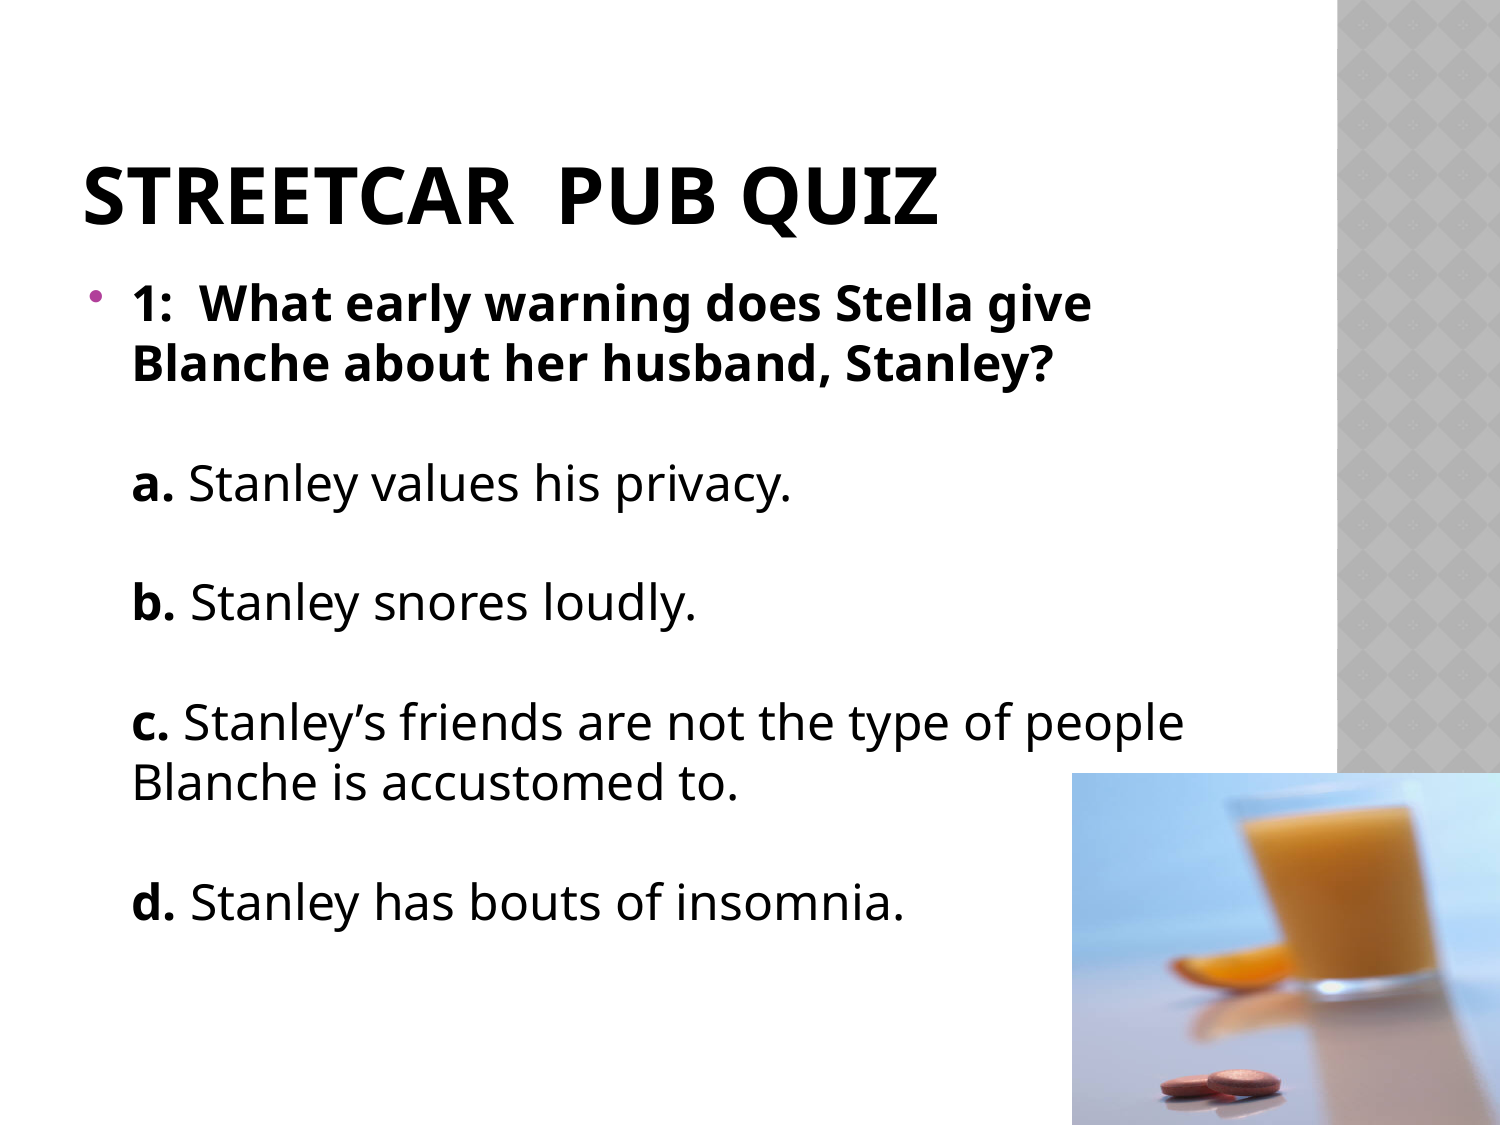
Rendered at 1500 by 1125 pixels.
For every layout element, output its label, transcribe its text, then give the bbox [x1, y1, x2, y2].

title Streetcar pub quiz [75, 52, 1263, 240]
picture [1071, 773, 1500, 1125]
list 1: What early warning does Stella give Blanche about her husband, Stanley? a. Stanley values his privacy. b. Stanley snores loudly. c. Stanley’s friends are not the type of people Blanche is accustomed to. d. Stanley has bouts of insomnia. [75, 264, 1263, 1059]
